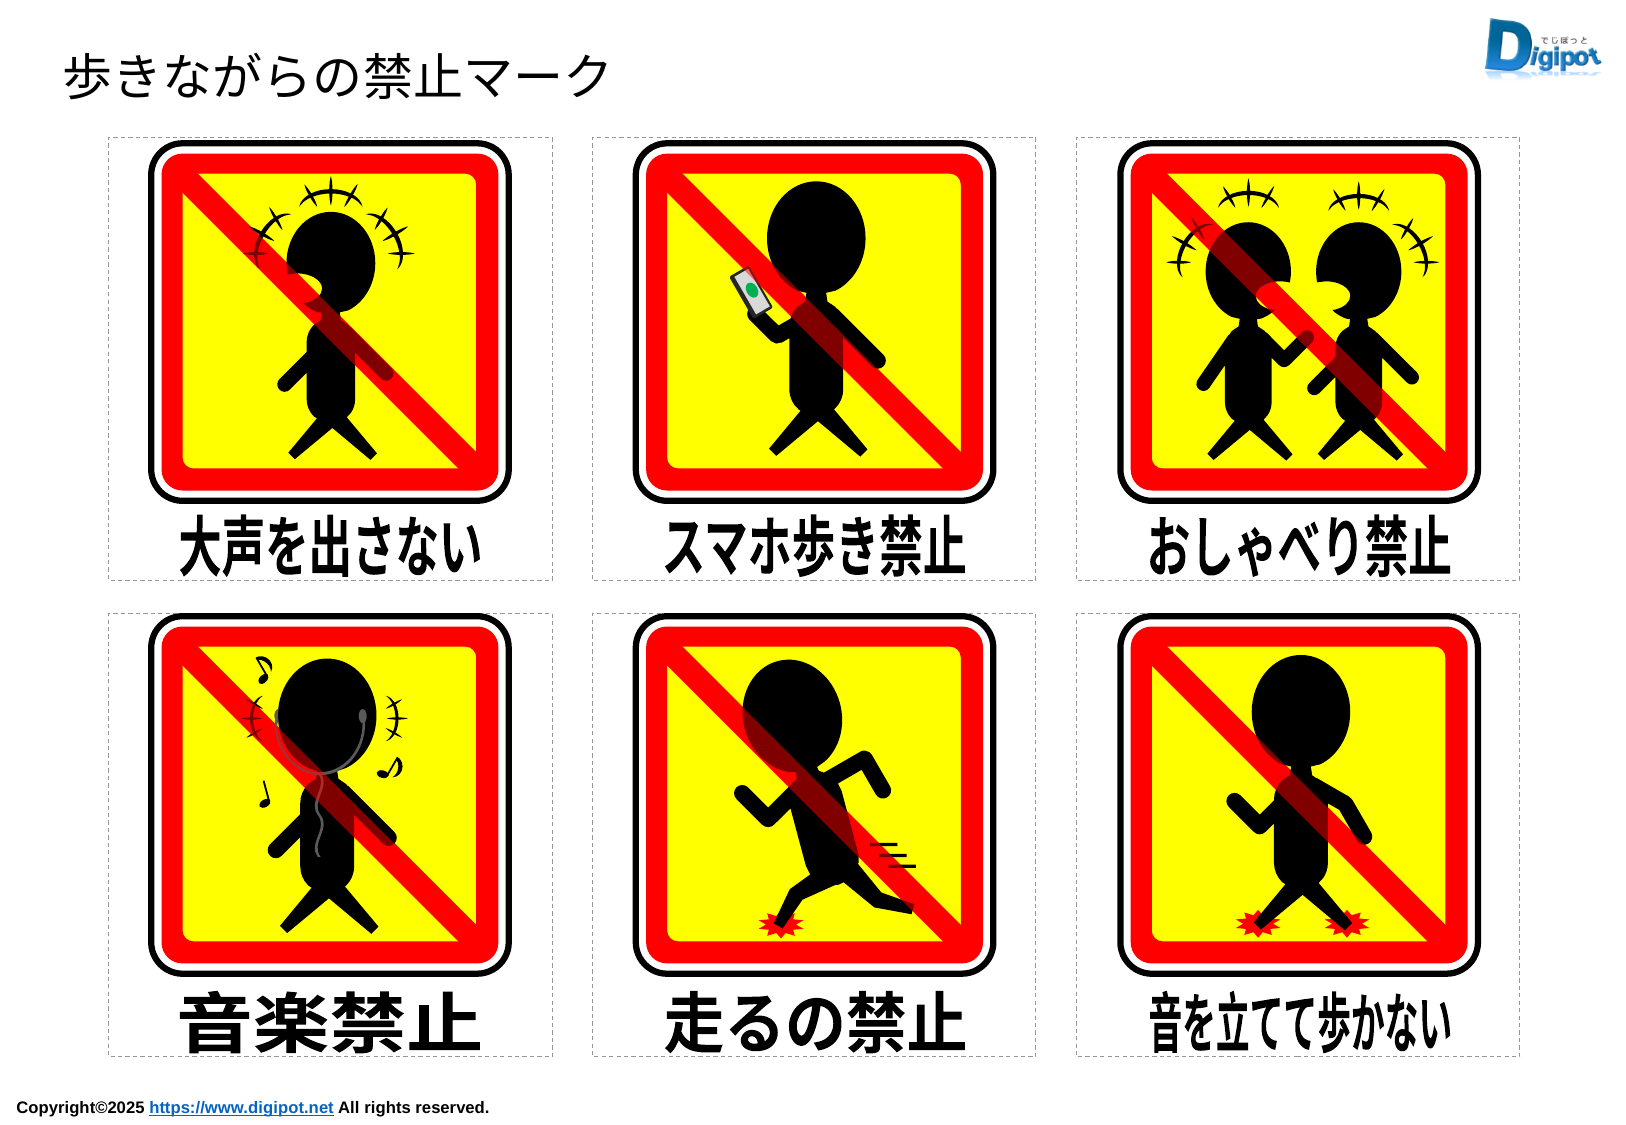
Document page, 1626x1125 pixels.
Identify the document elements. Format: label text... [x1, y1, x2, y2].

text_box 歩きながらの禁止マーク [48, 38, 628, 113]
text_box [635, 616, 994, 1054]
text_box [151, 143, 509, 578]
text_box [151, 616, 509, 1054]
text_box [1120, 616, 1478, 1054]
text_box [1120, 143, 1478, 578]
picture [1485, 18, 1602, 82]
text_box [635, 143, 994, 578]
